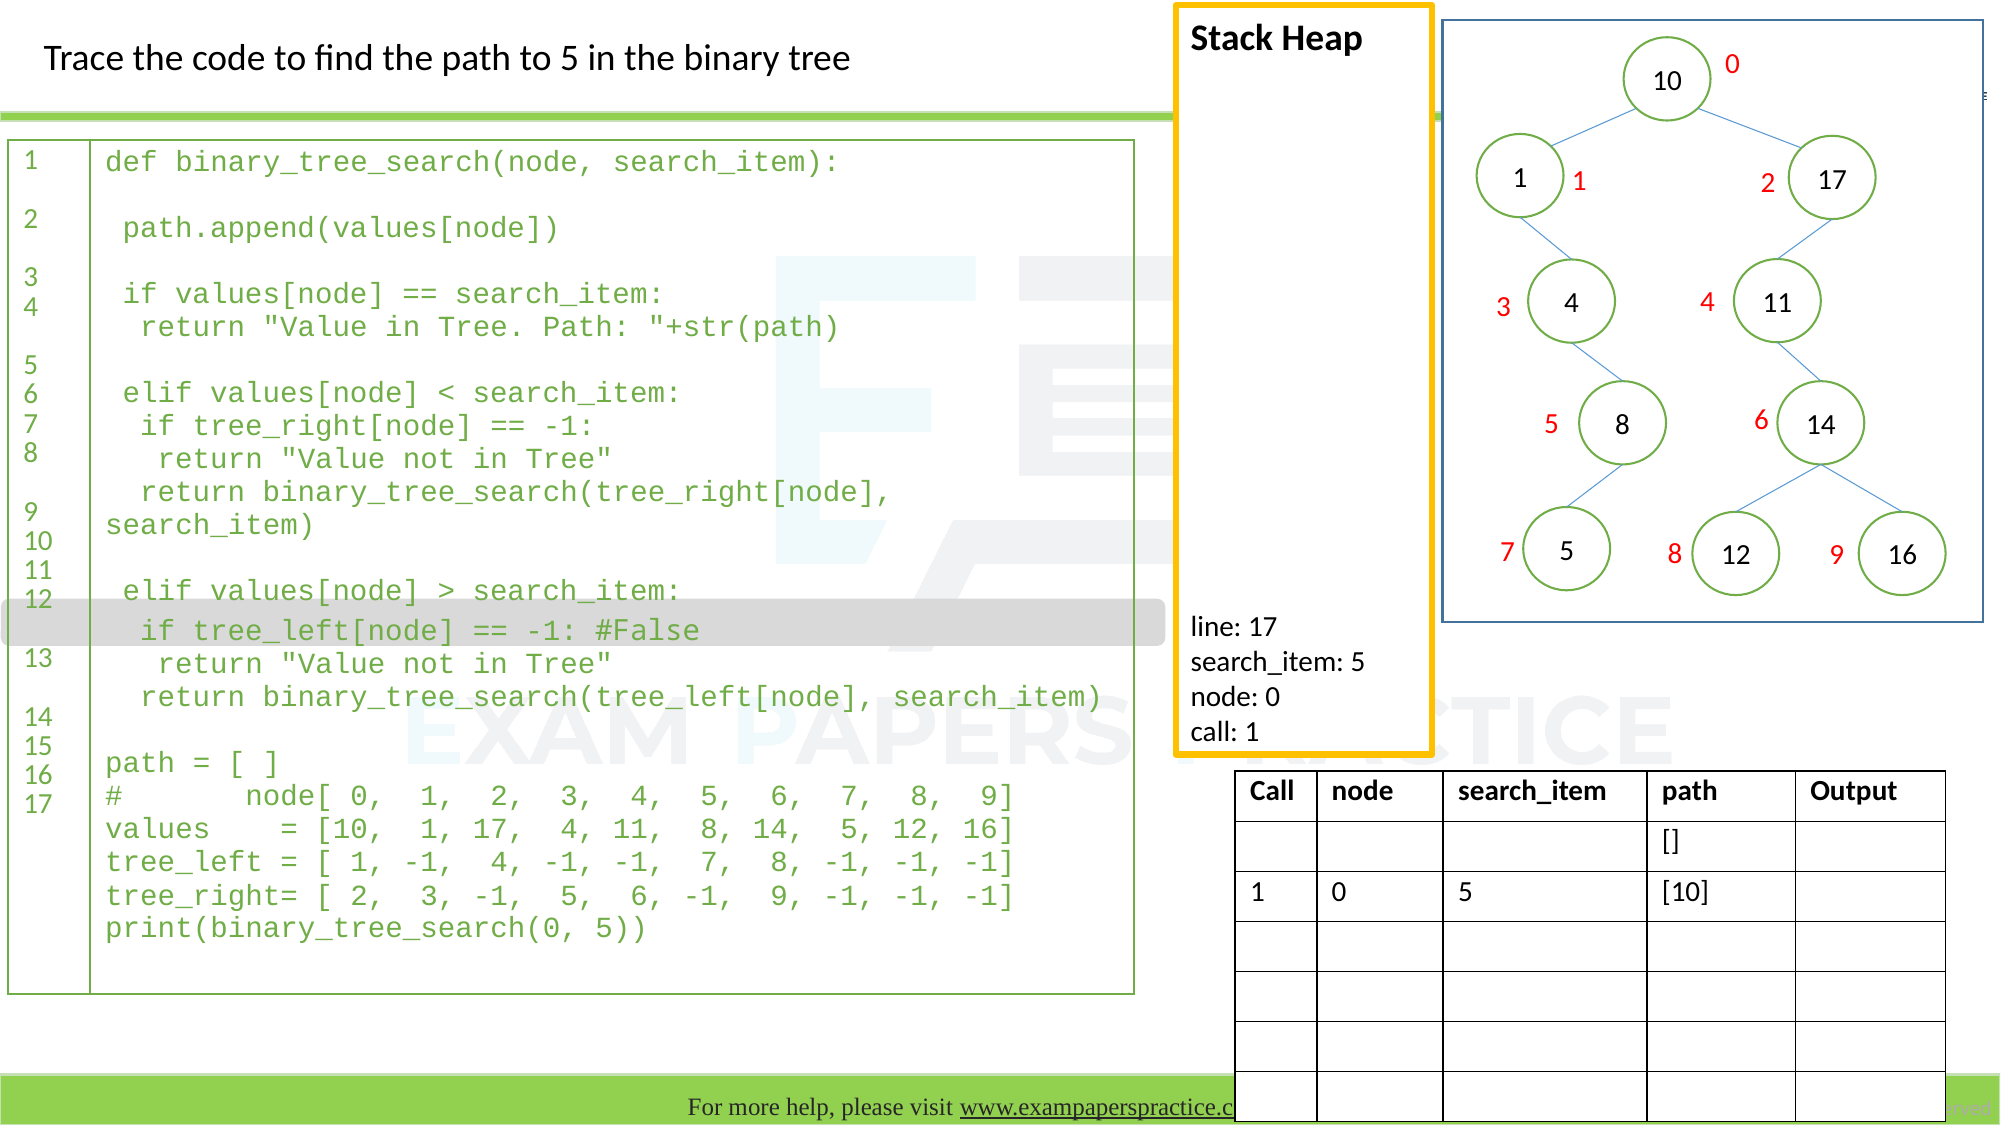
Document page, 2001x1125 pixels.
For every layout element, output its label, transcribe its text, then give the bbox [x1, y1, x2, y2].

table_cell [1796, 872, 1945, 921]
table_cell [1444, 822, 1646, 871]
table_header Call [1236, 772, 1316, 821]
table_cell [1444, 972, 1646, 1021]
table_cell [1648, 1022, 1795, 1071]
text_box Trace the code to find the path to 5 in the binary tree [28, 25, 1072, 86]
table_header Output [1796, 772, 1945, 821]
table_cell [1444, 1022, 1646, 1071]
table_header def binary_tree_search(node, search_item): path.append(values[node]) if values[node] == search_item: return "Value in Tree. Path: "+str(path) elif values[node] < search_item: if tree_right[node] == -1: return "Value not in Tree" return binary_tree_search(tree_right[node], search_item) elif values[node] > search_item: if tree_left[node] == -1: #False return "Value not in Tree" return binary_tree_search(tree_left[node], search_item) path = [ ] # node[ 0, 1, 2, 3, 4, 5, 6, 7, 8, 9] values = [10, 1, 17, 4, 11, 8, 14, 5, 12, 16] tree_left = [ 1, -1, 4, -1, -1, 7, 8, -1, -1, -1] tree_right= [ 2, 3, -1, 5, 6, -1, 9, -1, -1, -1] print(binary_tree_search(0, 5)) [91, 141, 1133, 993]
table_cell [1796, 922, 1945, 971]
table_cell [1318, 922, 1442, 971]
table_cell [1236, 972, 1316, 1021]
table_cell [1318, 822, 1442, 871]
table_cell 1 [1236, 872, 1316, 921]
table_cell [1318, 972, 1442, 1021]
table_cell [1444, 922, 1646, 971]
table_header search_item [1444, 772, 1646, 821]
text_box [1135, 598, 1166, 646]
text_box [1442, 20, 1984, 623]
table_cell [1796, 1072, 1945, 1121]
table_cell [1318, 1022, 1442, 1071]
table_cell 0 [1318, 872, 1442, 921]
table_cell [1236, 1072, 1316, 1121]
table_cell [1796, 822, 1945, 871]
table_cell [10] [1648, 872, 1795, 921]
table_header 1 2 3 4 5 6 7 8 9 10 11 12 13 14 15 16 17 [9, 141, 89, 993]
table_cell [1648, 922, 1795, 971]
table_cell [1796, 972, 1945, 1021]
table_cell 5 [1444, 872, 1646, 921]
table_header node [1318, 772, 1442, 821]
table_cell [1796, 1022, 1945, 1071]
text_box [0, 599, 7, 646]
table_cell [1648, 972, 1795, 1021]
text_box Stack Heap line: 17 search_item: 5 node: 0 call: 1 [1175, 5, 1432, 755]
table_cell [1236, 1022, 1316, 1071]
table_cell [1444, 1072, 1646, 1121]
table_cell [] [1648, 822, 1795, 871]
table_header path [1648, 772, 1795, 821]
table_cell [1236, 822, 1316, 871]
table_cell [1318, 1072, 1442, 1121]
table_cell [1236, 922, 1316, 971]
table_cell [1648, 1072, 1795, 1121]
